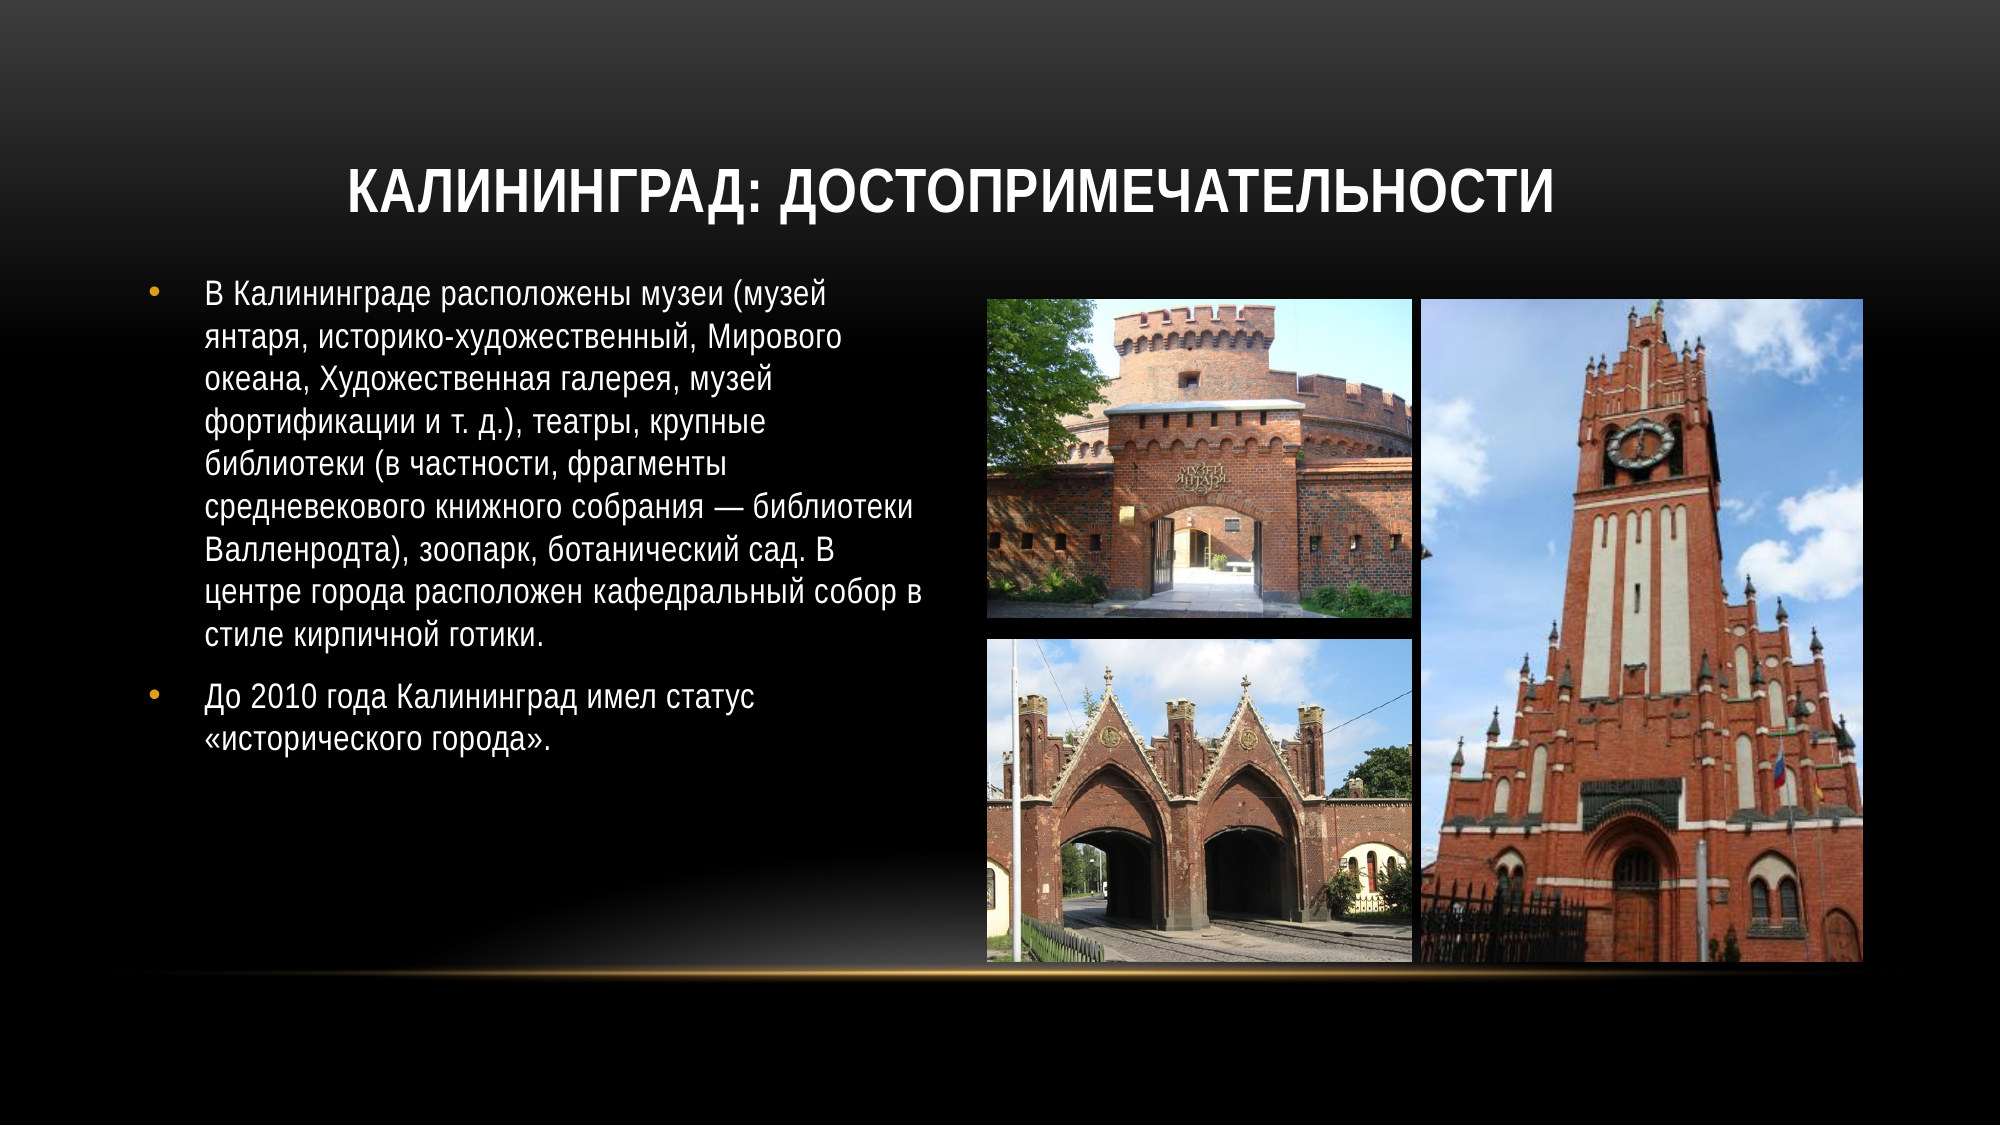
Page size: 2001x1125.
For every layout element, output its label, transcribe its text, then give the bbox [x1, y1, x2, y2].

title Калининград: достопримечательности [133, 45, 1867, 233]
picture [0, 0, 2000, 1125]
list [987, 299, 1412, 618]
list В Калининграде расположены музеи (музей янтаря, историко-художественный, Мирового океана, Художественная галерея, музей фортификации и т. д.), театры, крупные библиотеки (в частности, фрагменты средневекового книжного собрания — библиотеки Валленродта), зоопарк, ботанический сад. В центре города расположен кафедральный собор в стиле кирпичной готики. До 2010 года Калининград имел статус «исторического города». [133, 262, 950, 938]
